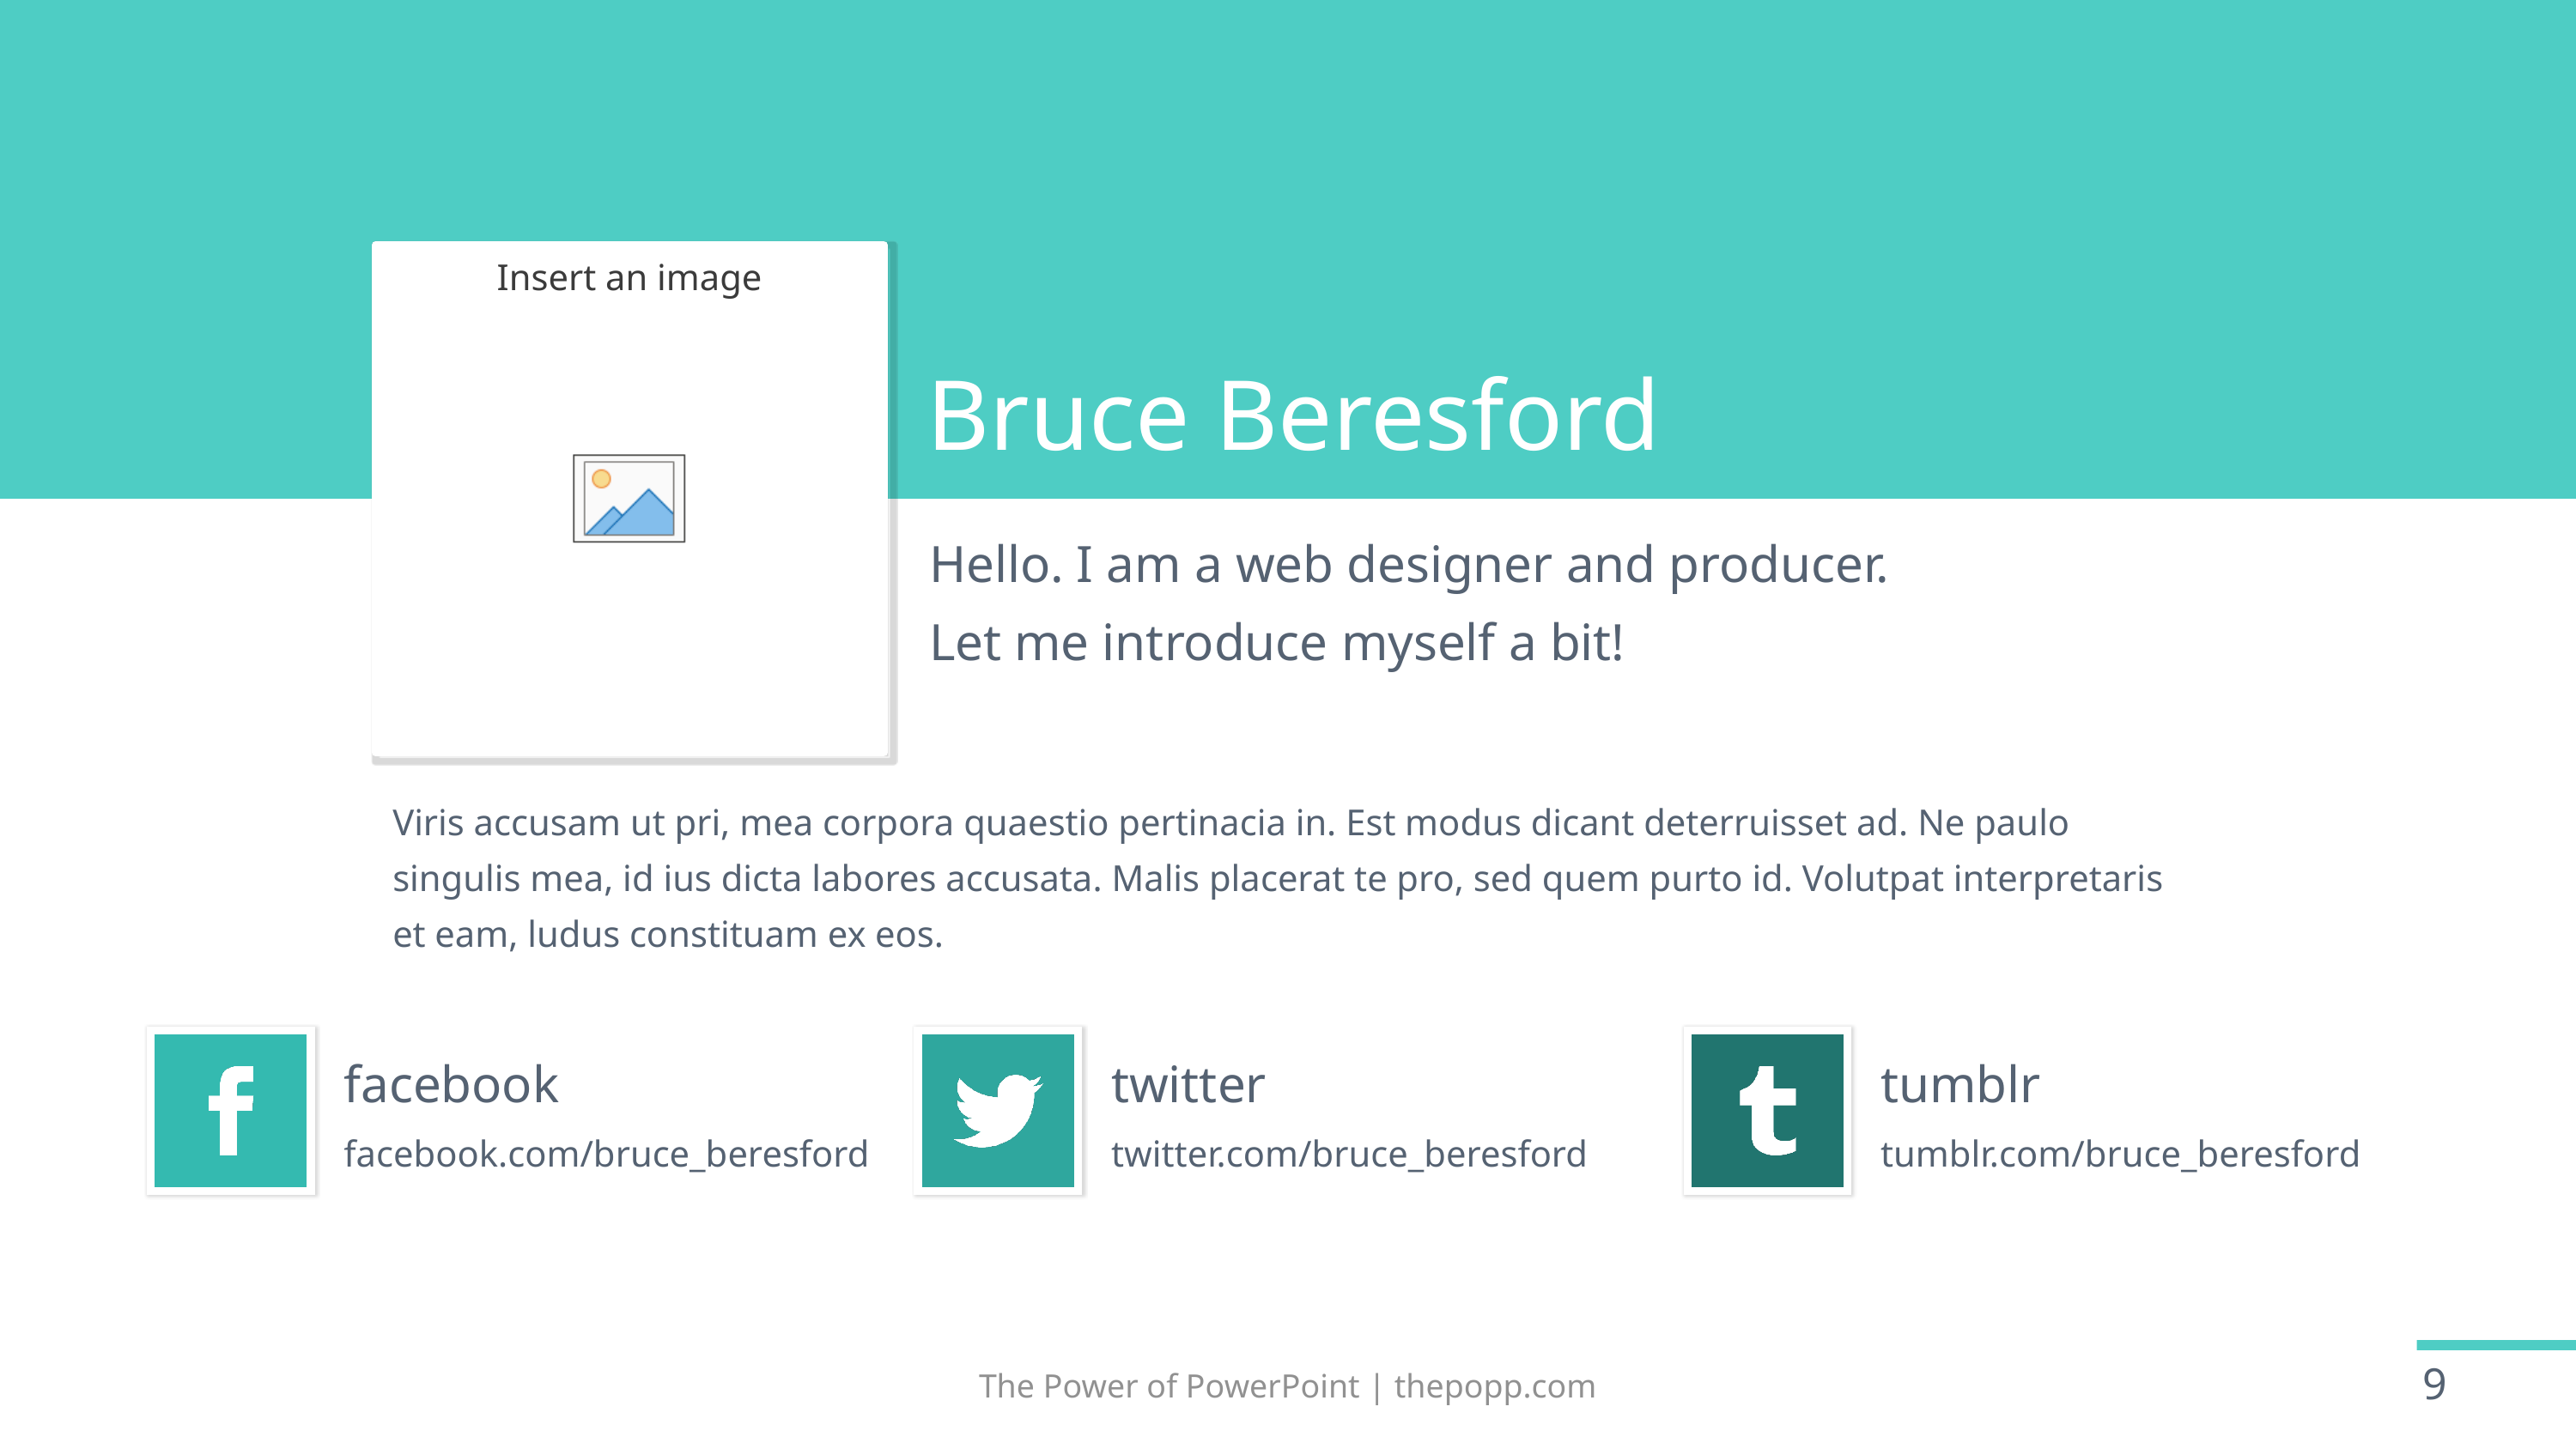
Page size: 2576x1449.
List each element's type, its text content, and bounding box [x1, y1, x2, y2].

slide_number 9 [2409, 1351, 2576, 1421]
list tumblr.com/bruce_beresford [1868, 1136, 2432, 1192]
picture [380, 248, 880, 749]
picture [953, 1066, 1043, 1155]
footer The Power of PowerPoint | thepopp.com [853, 1349, 1723, 1427]
picture [186, 1066, 276, 1155]
list Bruce Beresford [914, 304, 2212, 476]
list twitter [1098, 1030, 1662, 1136]
list tumblr [1868, 1030, 2432, 1136]
list facebook [331, 1030, 895, 1136]
list twitter.com/bruce_beresford [1098, 1136, 1662, 1192]
list Viris accusam ut pri, mea corpora quaestio pertinacia in. Est modus dicant deterruisset ad. Ne paulo singulis mea, id ius dicta labores accusata. Malis placerat te pro, sed quem purto id. Volutpat interpretaris et eam, ludus constituam ex eos. [380, 780, 2215, 995]
picture [1722, 1066, 1813, 1155]
list Hello. I am a web designer and producer. Let me introduce myself a bit! [916, 508, 2215, 697]
list facebook.com/bruce_beresford [331, 1136, 895, 1192]
